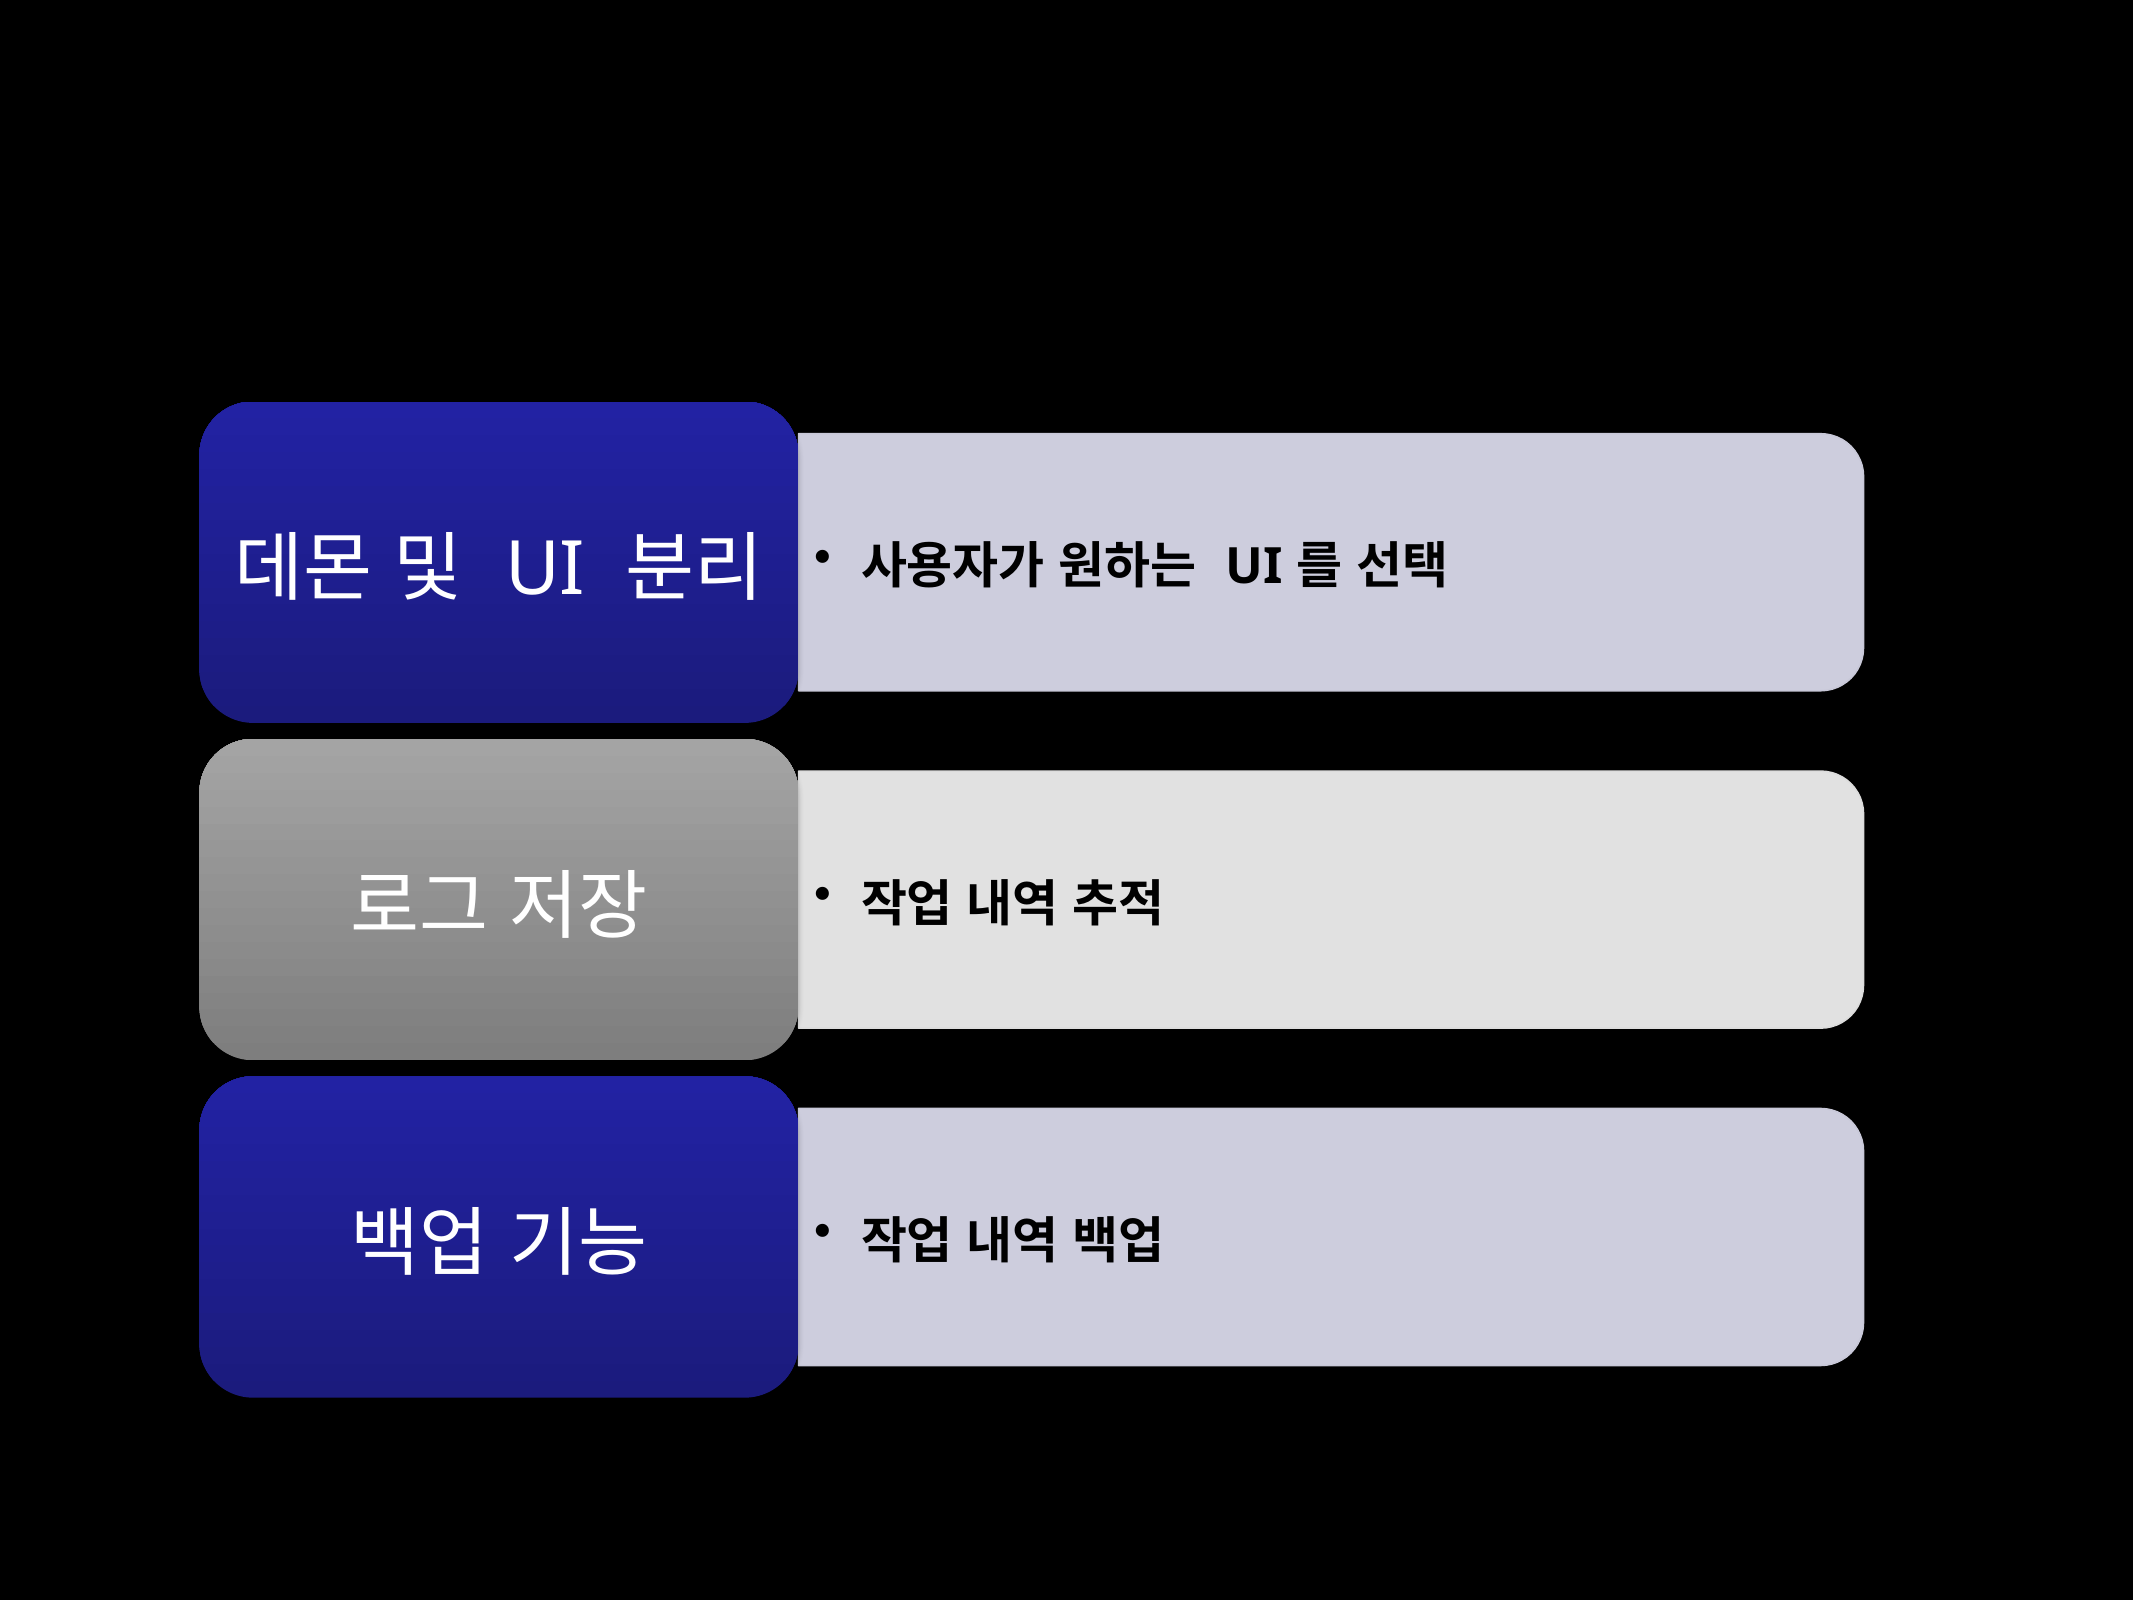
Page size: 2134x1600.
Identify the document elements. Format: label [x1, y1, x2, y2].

text_box [199, 401, 1864, 1398]
